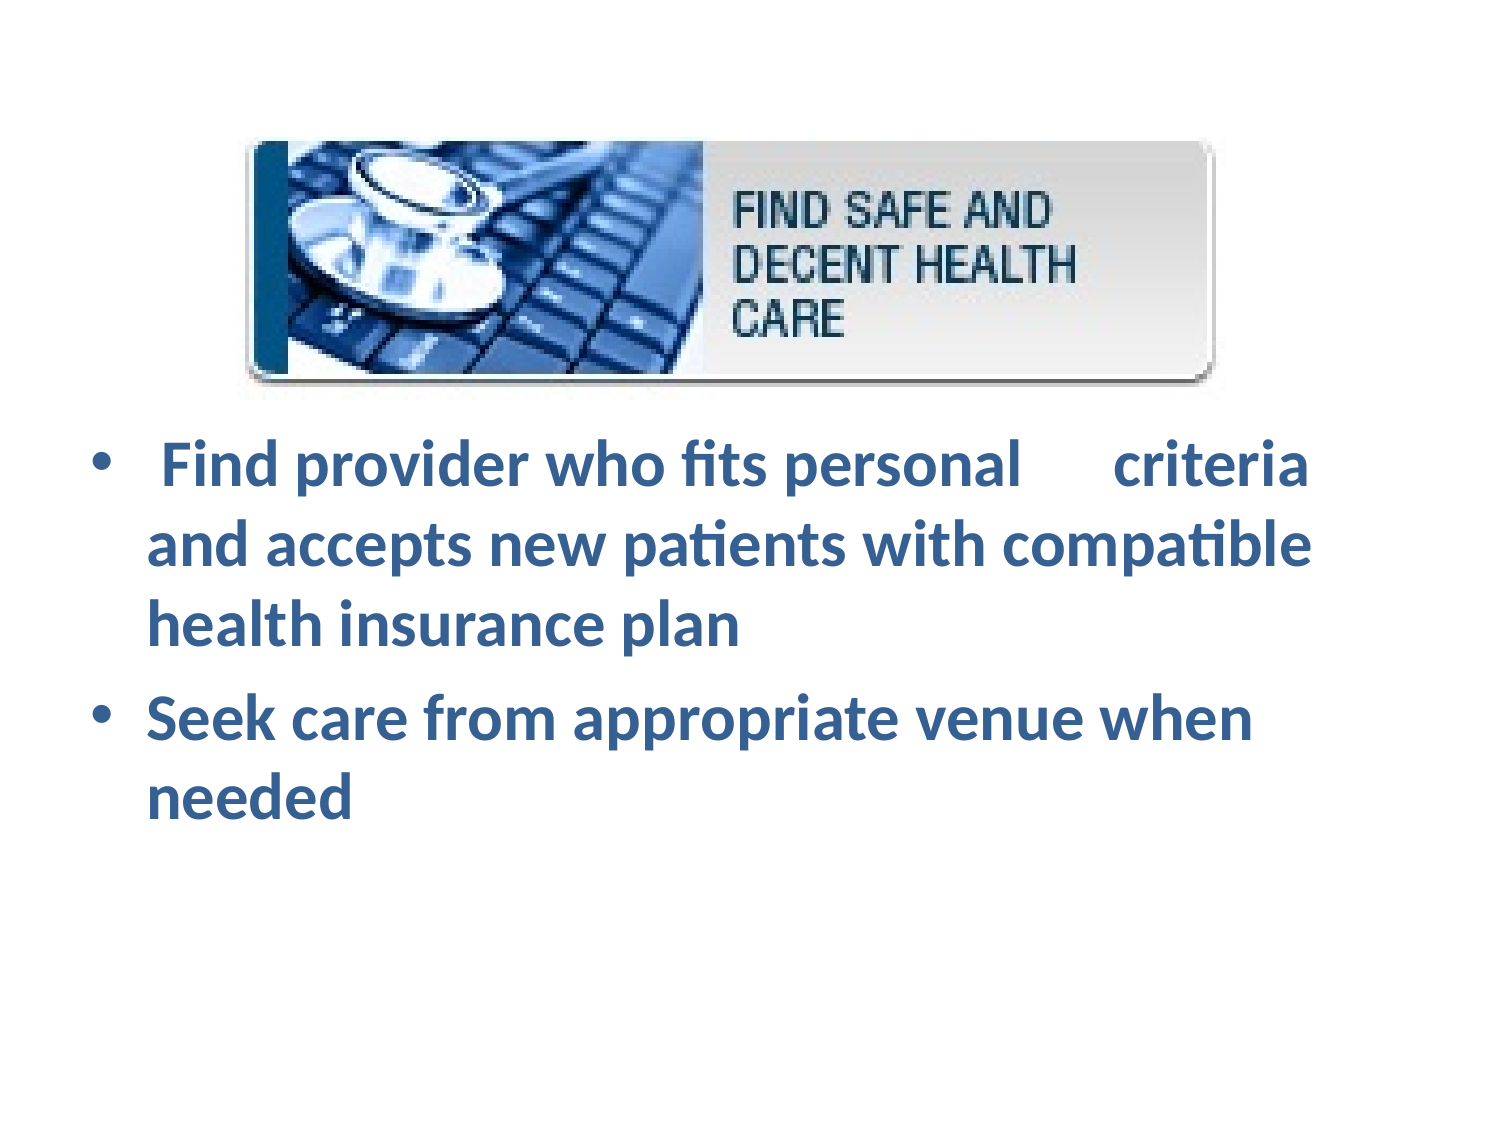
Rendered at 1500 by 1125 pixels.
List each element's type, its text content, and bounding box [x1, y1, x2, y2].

list Find provider who fits personal criteria and accepts new patients with compatible health insurance plan Seek care from appropriate venue when needed [75, 412, 1425, 1005]
picture [237, 137, 1226, 401]
